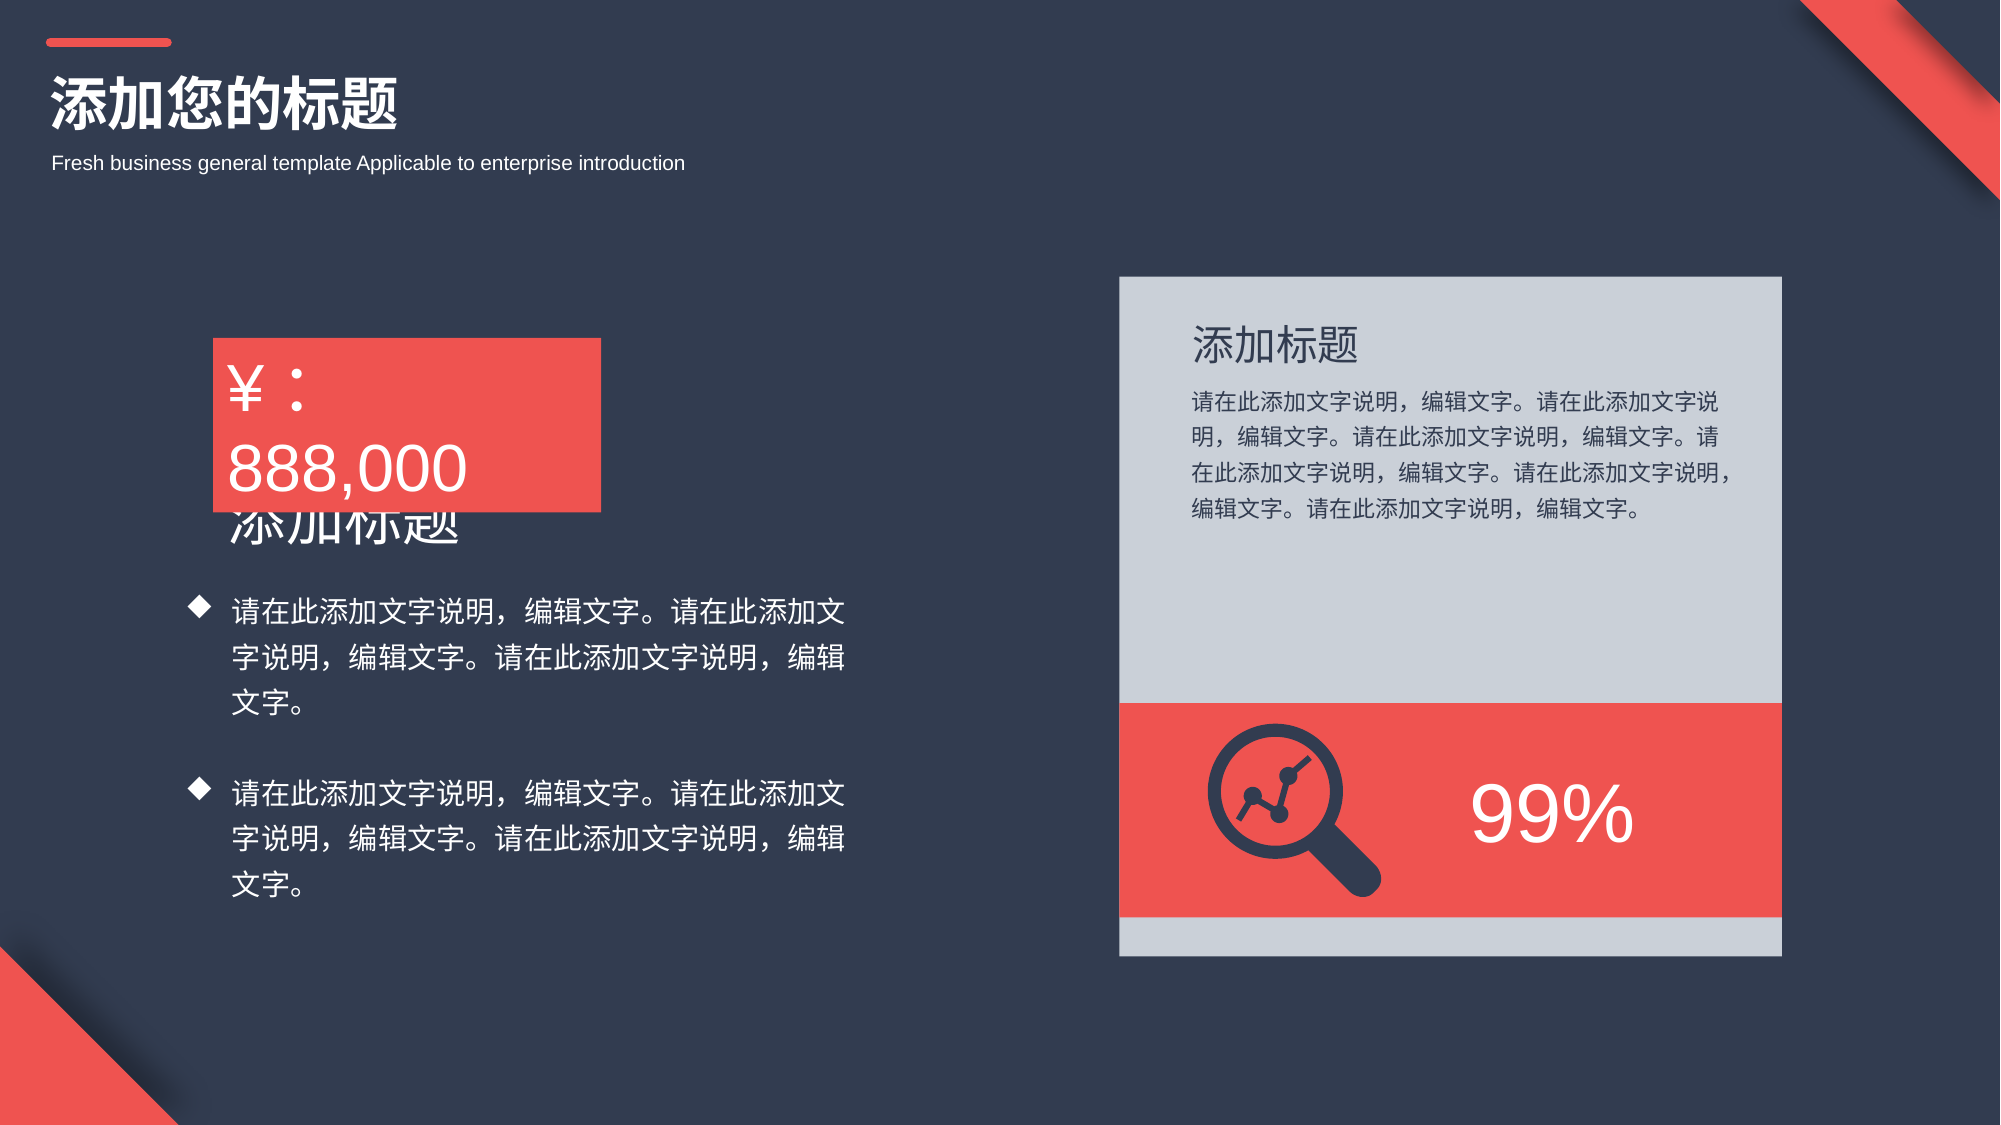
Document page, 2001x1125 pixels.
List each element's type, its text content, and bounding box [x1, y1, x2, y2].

text_box [1118, 919, 1783, 957]
text_box ¥：888,000 [213, 337, 602, 513]
text_box [1206, 722, 1383, 899]
text_box 添加标题 [213, 513, 505, 560]
text_box [1798, 0, 2000, 202]
text_box 添加标题 [1177, 311, 1375, 376]
text_box 99% [1454, 752, 1651, 867]
text_box 请在此添加文字说明，编辑文字。请在此添加文字说明，编辑文字。请在此添加文字说明，编辑文字。 请在此添加文字说明，编辑文字。请在此添加文字说明，编辑文字。请在此添加文字说明，编辑文字。 [170, 575, 884, 909]
text_box [1118, 276, 1783, 702]
text_box 添加您的标题 [34, 59, 414, 145]
text_box [1118, 702, 1783, 919]
text_box Fresh business general template Applicable to enterprise introduction [36, 142, 701, 182]
text_box [0, 944, 181, 1125]
text_box 请在此添加文字说明，编辑文字。请在此添加文字说明，编辑文字。请在此添加文字说明，编辑文字。请在此添加文字说明，编辑文字。请在此添加文字说明，编辑文字。请在此添加文字说明，编辑文字。 [1176, 371, 1738, 530]
text_box [1894, 0, 2000, 106]
